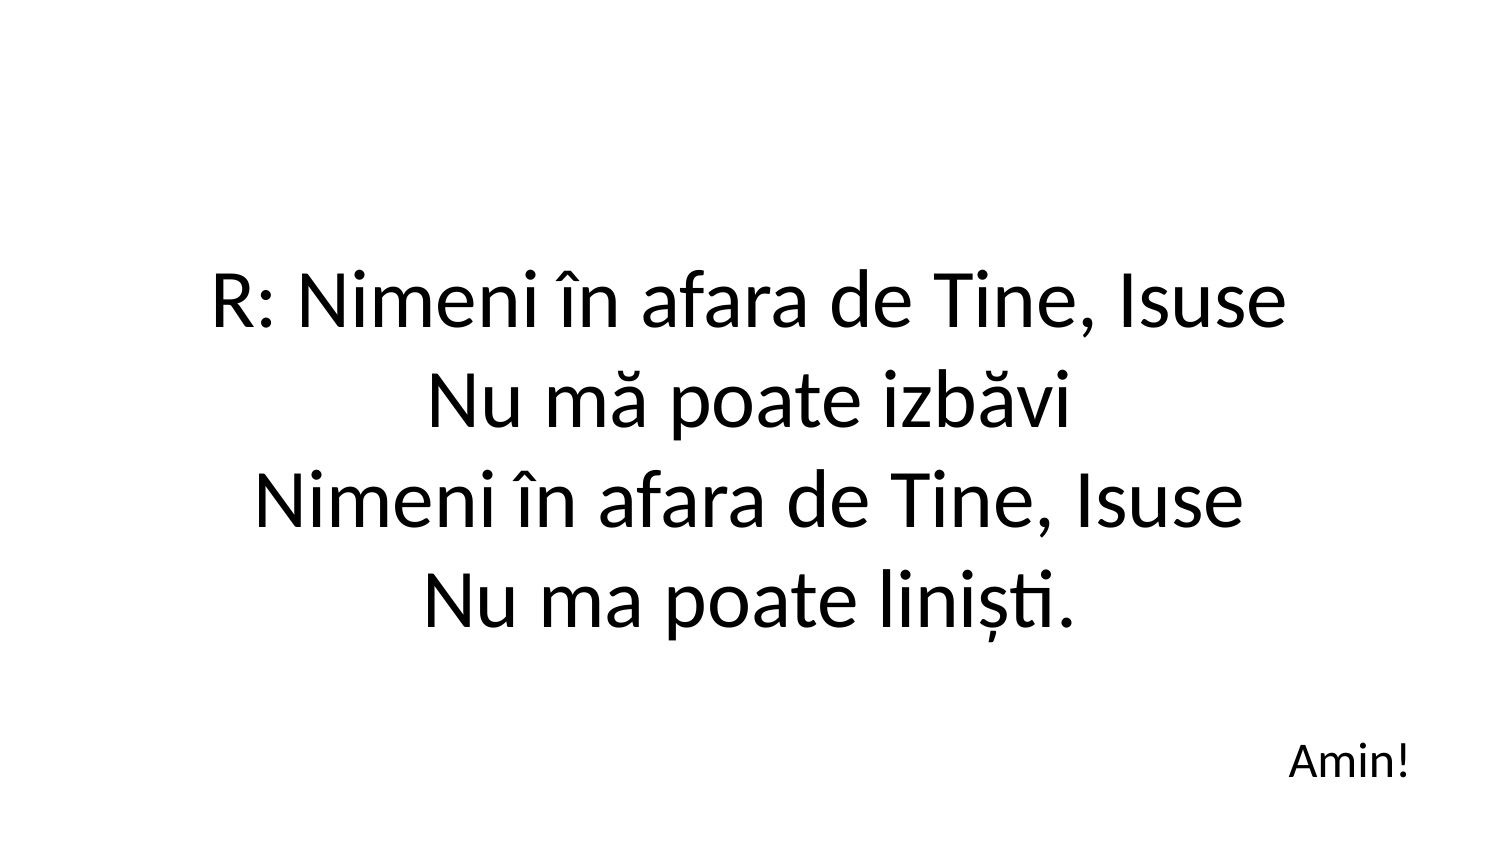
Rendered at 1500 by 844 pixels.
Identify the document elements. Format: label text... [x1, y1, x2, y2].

text_box R: Nimeni în afara de Tine, Isuse Nu mă poate izbăvi Nimeni în afara de Tine, Isuse Nu ma poate liniști. [195, 192, 1305, 652]
text_box Amin! [1273, 674, 1427, 795]
